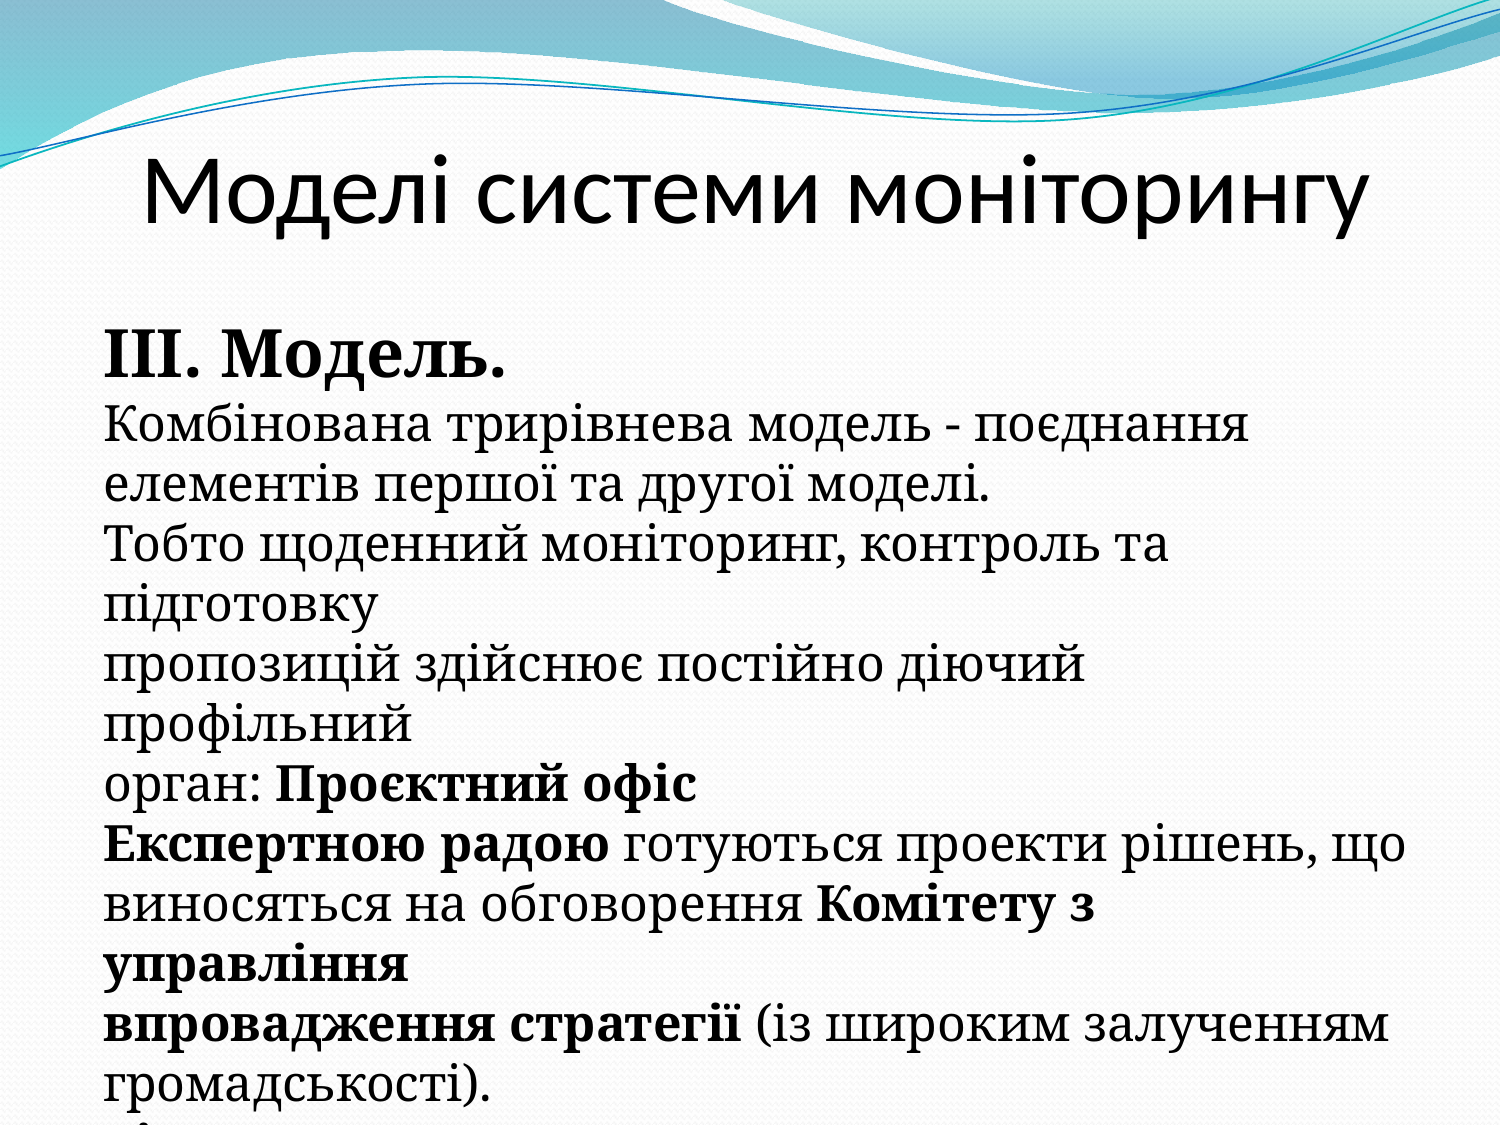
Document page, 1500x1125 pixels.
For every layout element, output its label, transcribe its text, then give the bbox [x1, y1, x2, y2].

text_box ІІІ. Модель. Комбінована трирівнева модель - поєднання елементів першої та другої моделі. Тобто щоденний моніторинг, контроль та підготовку пропозицій здійснює постійно діючий профільний орган: Проєктний офіс Експертною радою готуються проекти рішень, що виносяться на обговорення Комітету з управління впровадження стратегії (із широким залученням громадськості). Рішення затверджуються радою. [88, 168, 1424, 1125]
title Моделі системи моніторингу [75, 115, 1438, 244]
